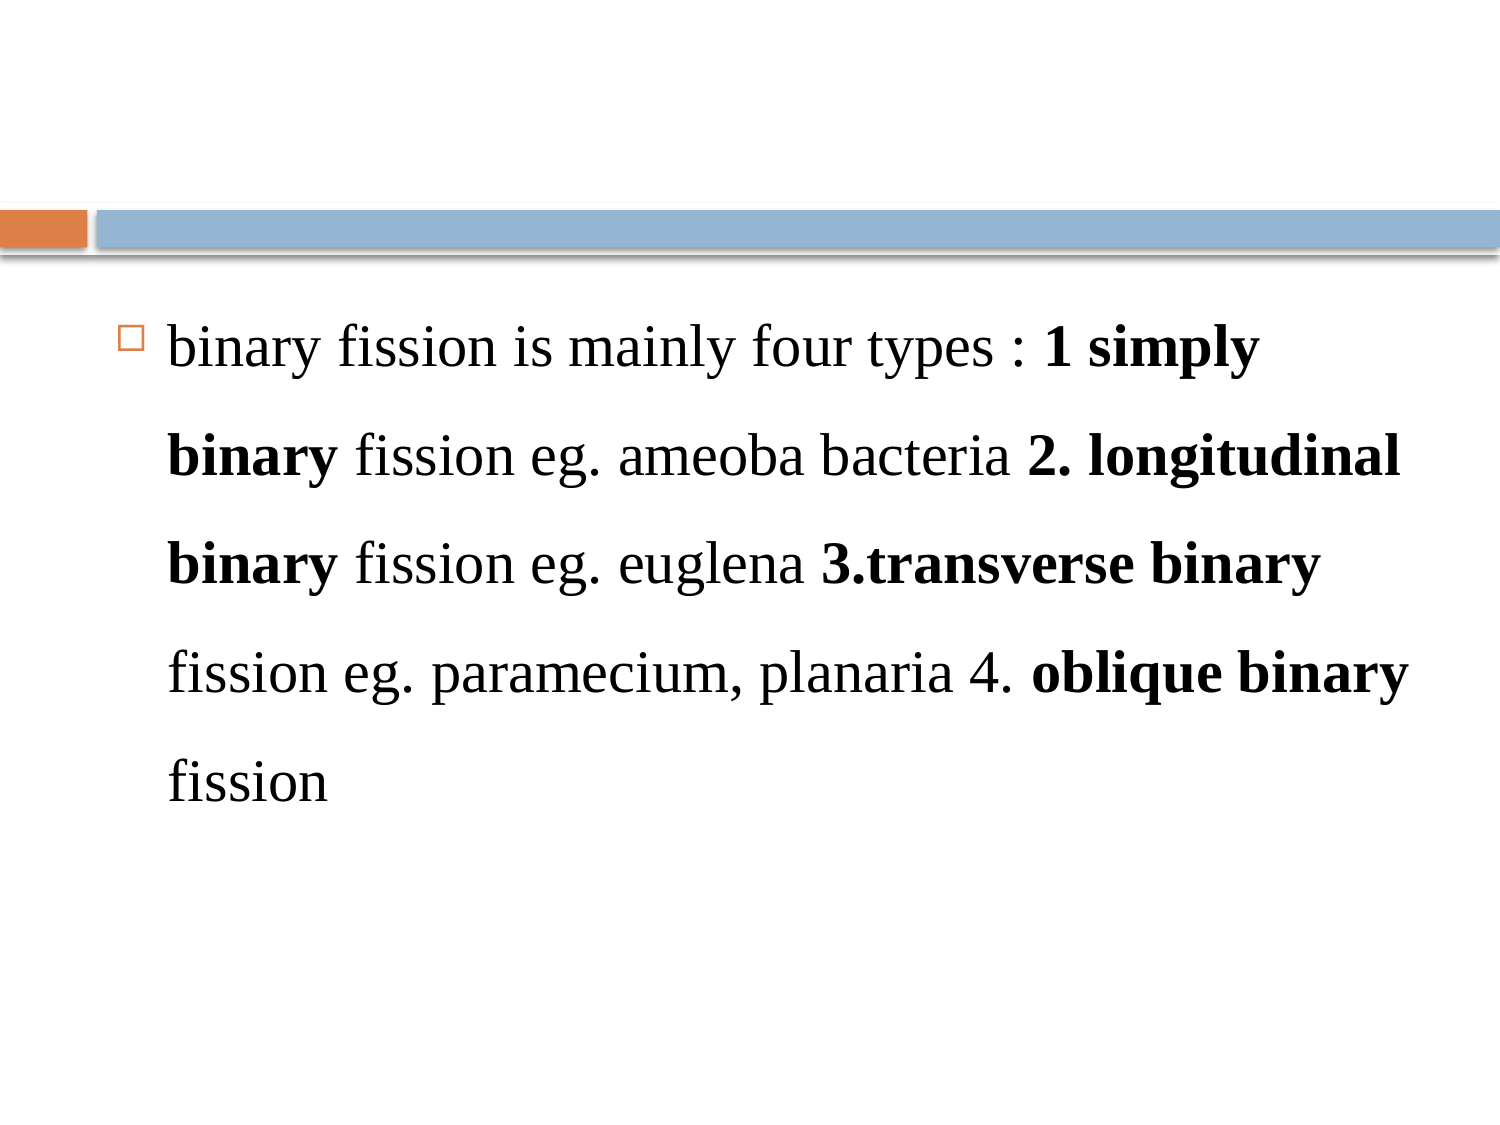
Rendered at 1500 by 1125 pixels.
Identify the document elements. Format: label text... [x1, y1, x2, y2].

list binary fission is mainly four types : 1 simply binary fission eg. ameoba bacteria 2. longitudinal binary fission eg. euglena 3.transverse binary fission eg. paramecium, planaria 4. oblique binary fission [100, 262, 1438, 1000]
